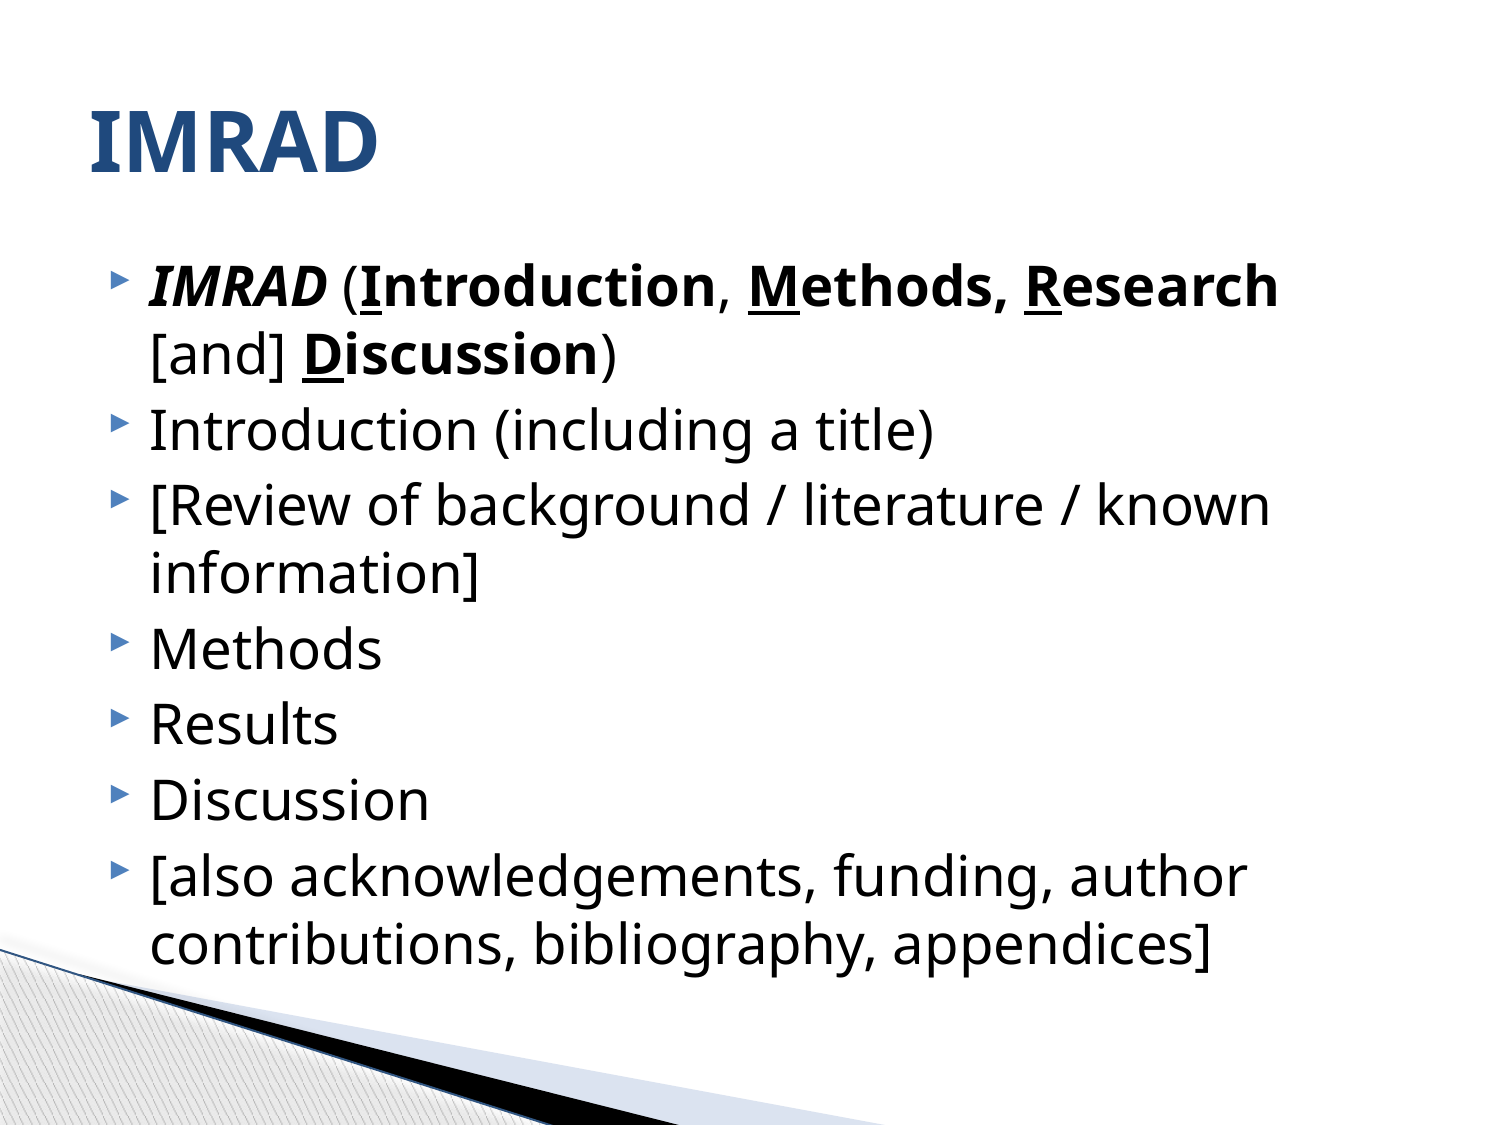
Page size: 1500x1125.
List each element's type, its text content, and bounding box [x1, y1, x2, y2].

list IMRAD (Introduction, Methods, Research [and] Discussion) Introduction (including a title) [Review of background / literature / known information] Methods Results Discussion [also acknowledgements, funding, author contributions, bibliography, appendices] [75, 243, 1425, 986]
title IMRAD [75, 45, 1425, 233]
